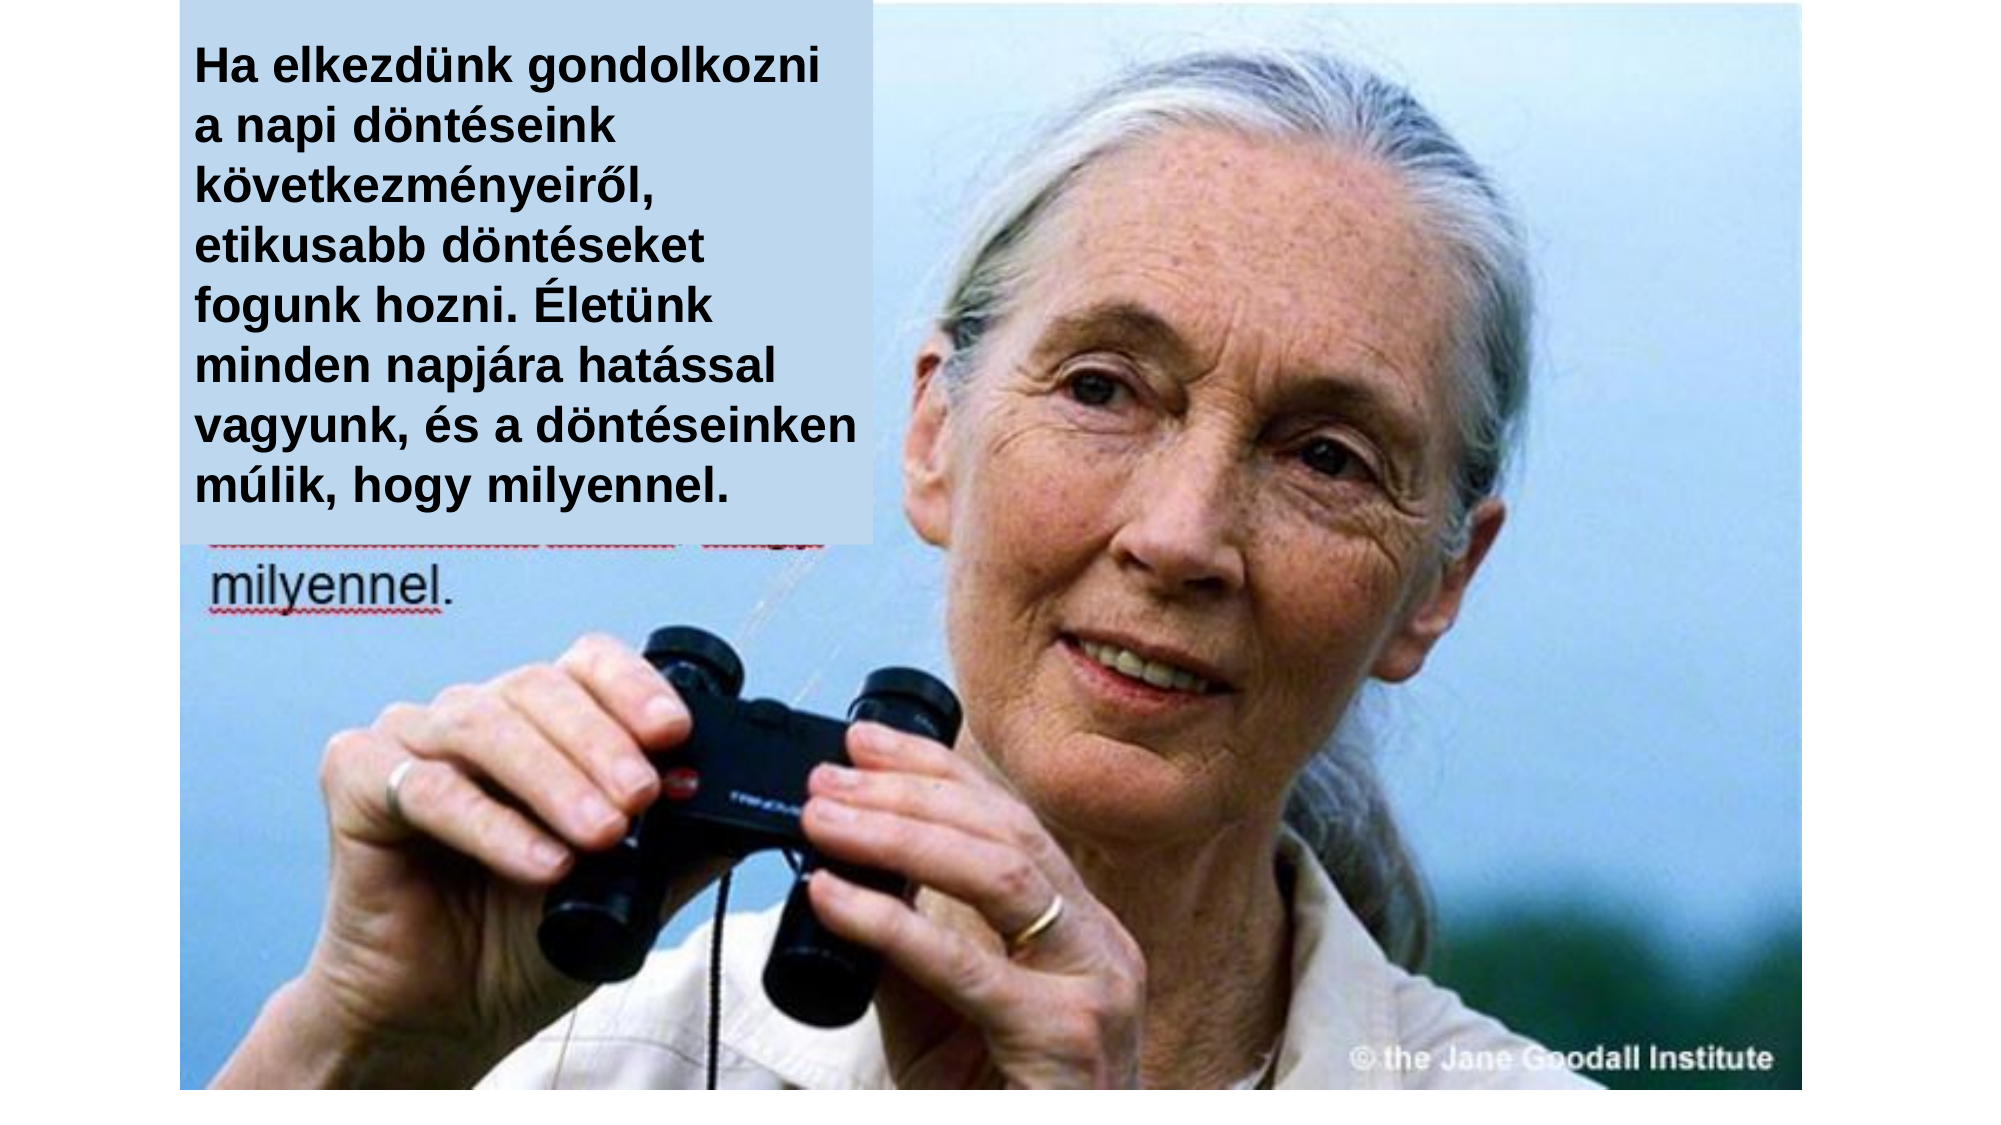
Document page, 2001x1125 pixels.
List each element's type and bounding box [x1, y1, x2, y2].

picture [180, 0, 1802, 1090]
